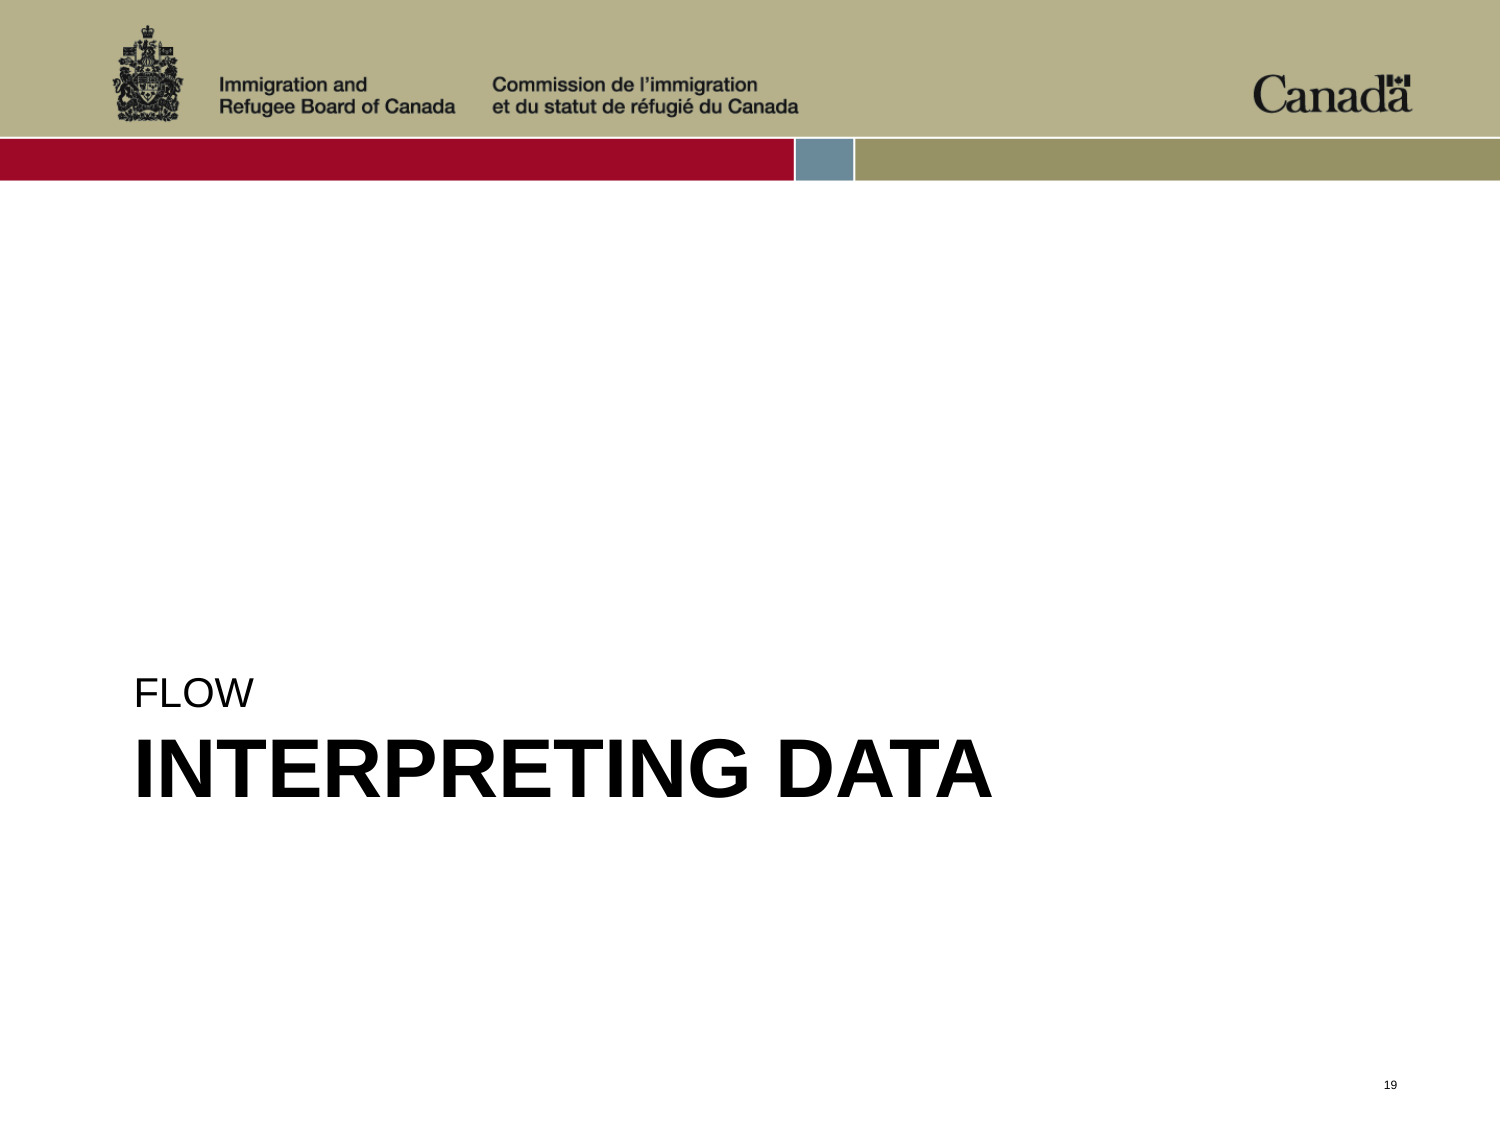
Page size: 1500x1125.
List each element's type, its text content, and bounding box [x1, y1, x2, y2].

slide_number 19 [1100, 1025, 1413, 1100]
title Interpreting Data [118, 723, 1394, 947]
list FLOW [118, 476, 1394, 723]
picture [0, 0, 1500, 1125]
